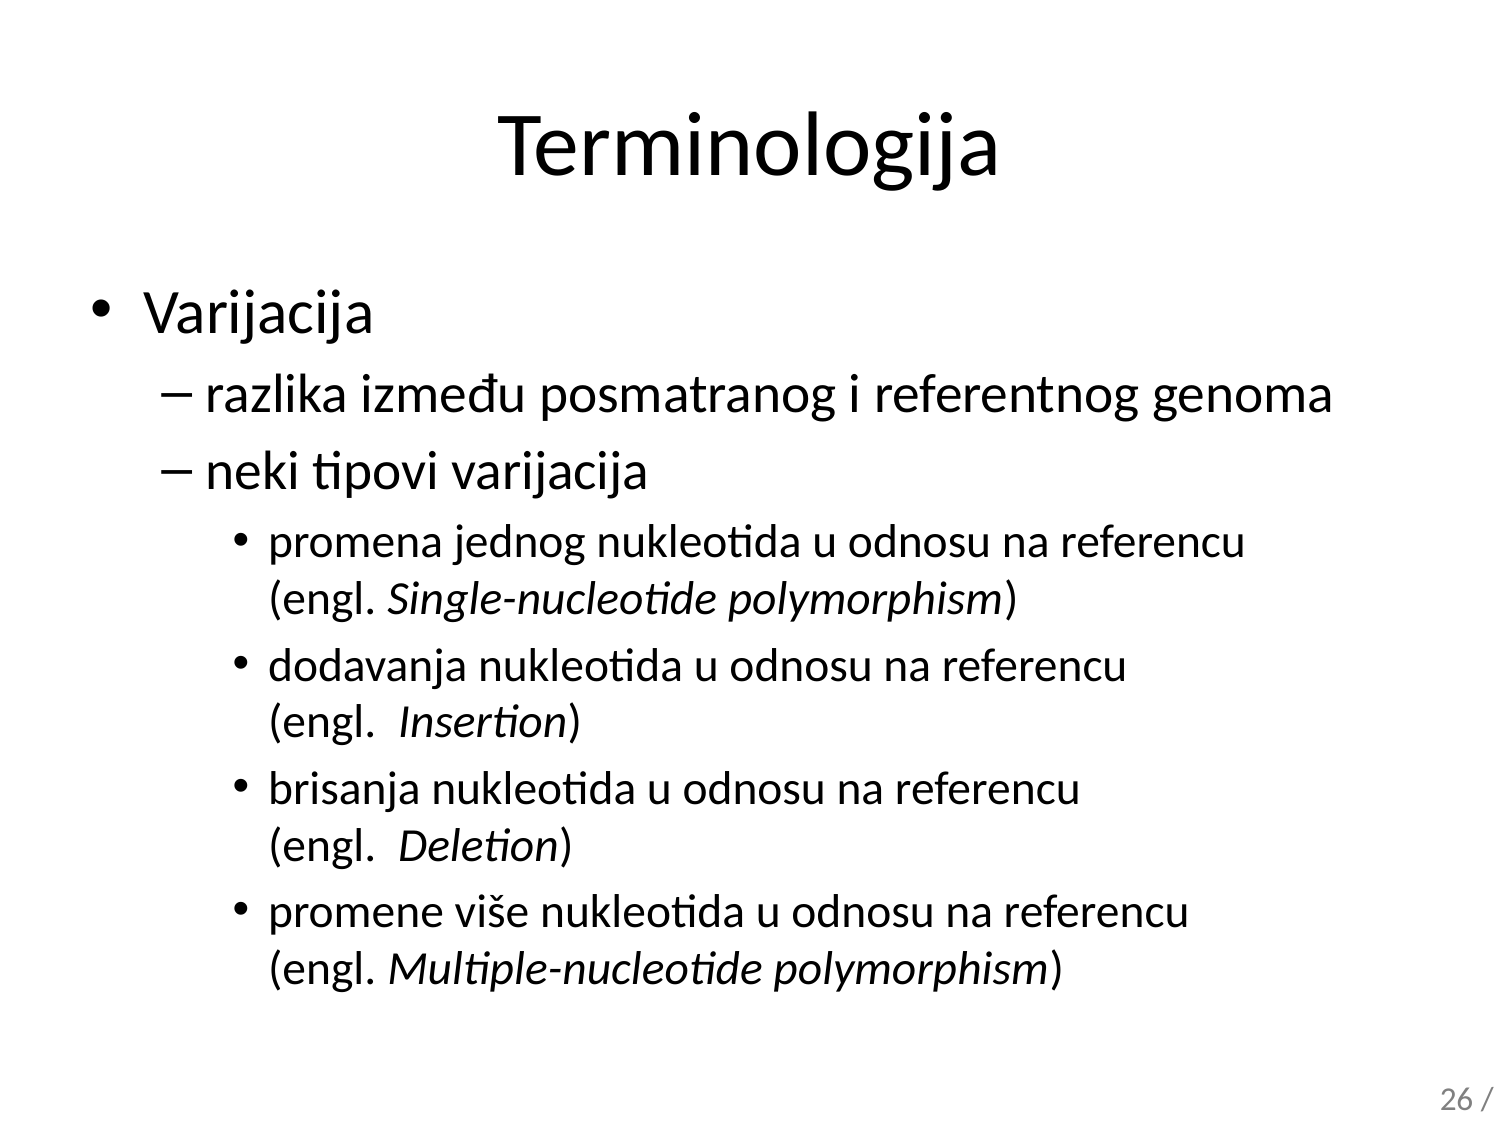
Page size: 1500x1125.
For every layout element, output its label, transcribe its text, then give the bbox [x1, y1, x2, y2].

title Terminologija [75, 45, 1425, 233]
list Varijacija razlika između posmatranog i referentnog genoma neki tipovi varijacija promena jednog nukleotida u odnosu na referencu (engl. Single-nucleotide polymorphism) dodavanja nukleotida u odnosu na referencu (engl. Insertion) brisanja nukleotida u odnosu na referencu (engl. Deletion) promene više nukleotida u odnosu na referencu (engl. Multiple-nucleotide polymorphism) [75, 262, 1425, 1005]
